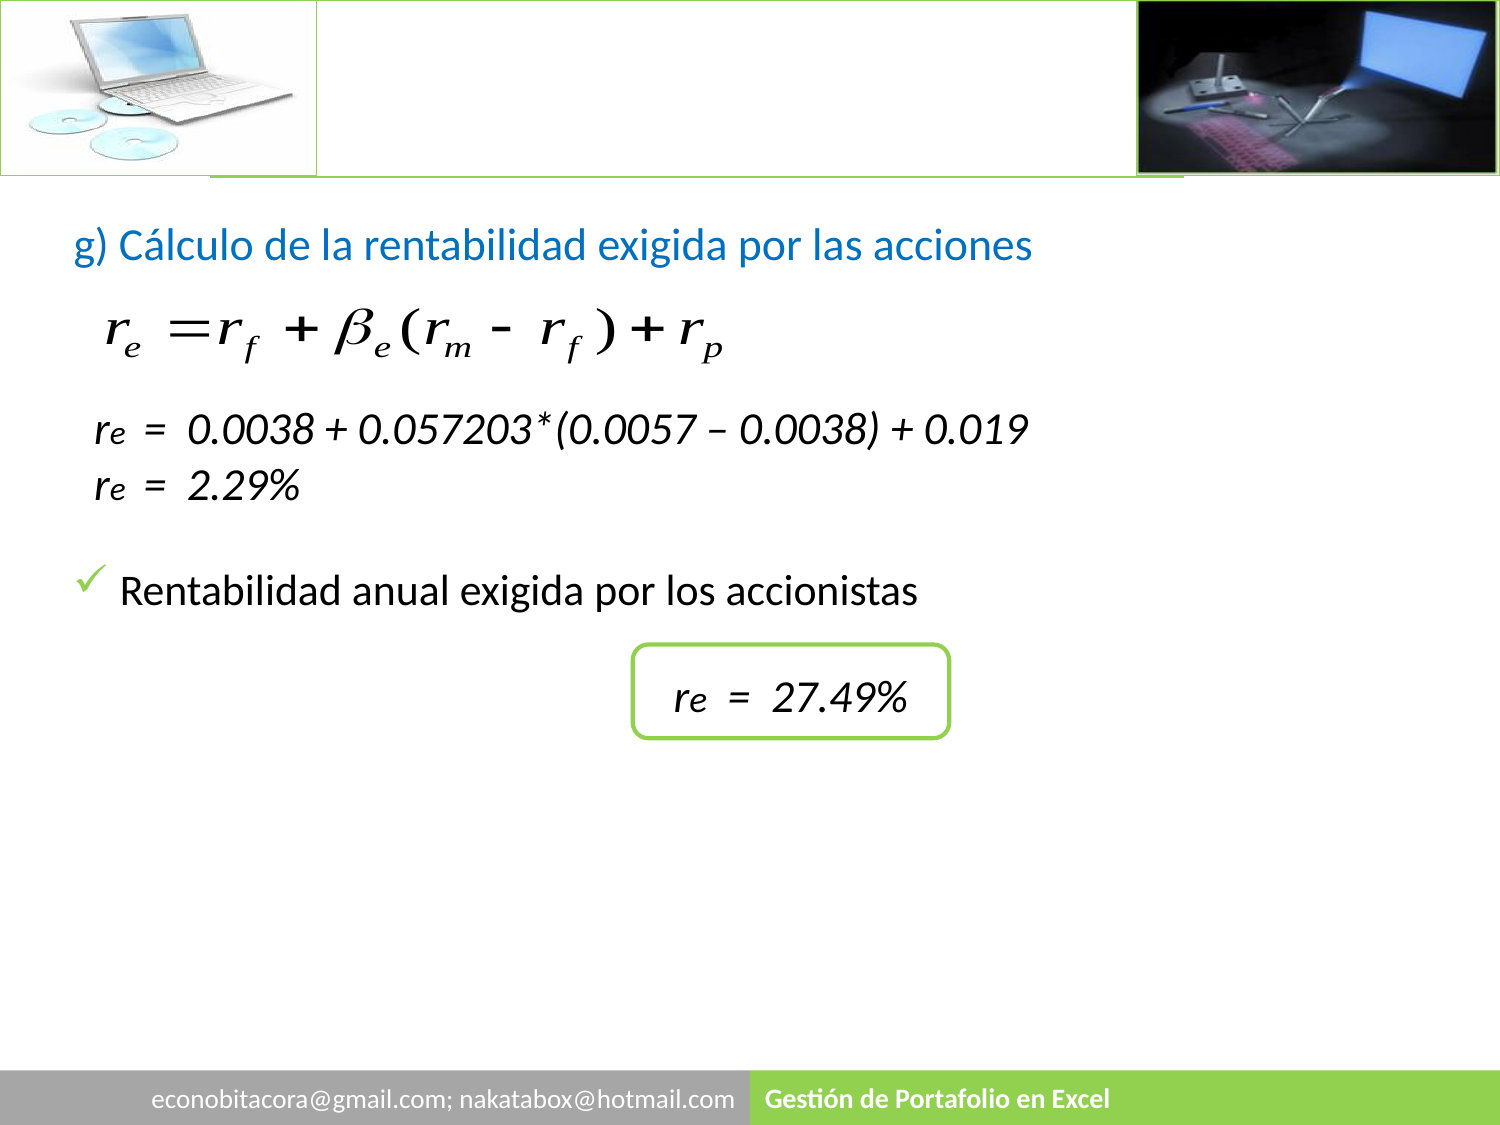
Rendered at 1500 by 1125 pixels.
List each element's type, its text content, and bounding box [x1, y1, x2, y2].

text_box econobitacora@gmail.com; nakatabox@hotmail.com [0, 1070, 749, 1125]
text_box g) Cálculo de la rentabilidad exigida por las acciones re = 0.0038 + 0.057203*(0.0057 – 0.0038) + 0.019 re = 2.29% Rentabilidad anual exigida por los accionistas re = 27.49% [58, 199, 1430, 821]
text_box Gestión de Portafolio en Excel [749, 1070, 1500, 1125]
text_box [318, 0, 1134, 178]
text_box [93, 292, 738, 376]
picture [1136, 0, 1500, 177]
picture [0, 0, 317, 177]
text_box [630, 642, 952, 741]
